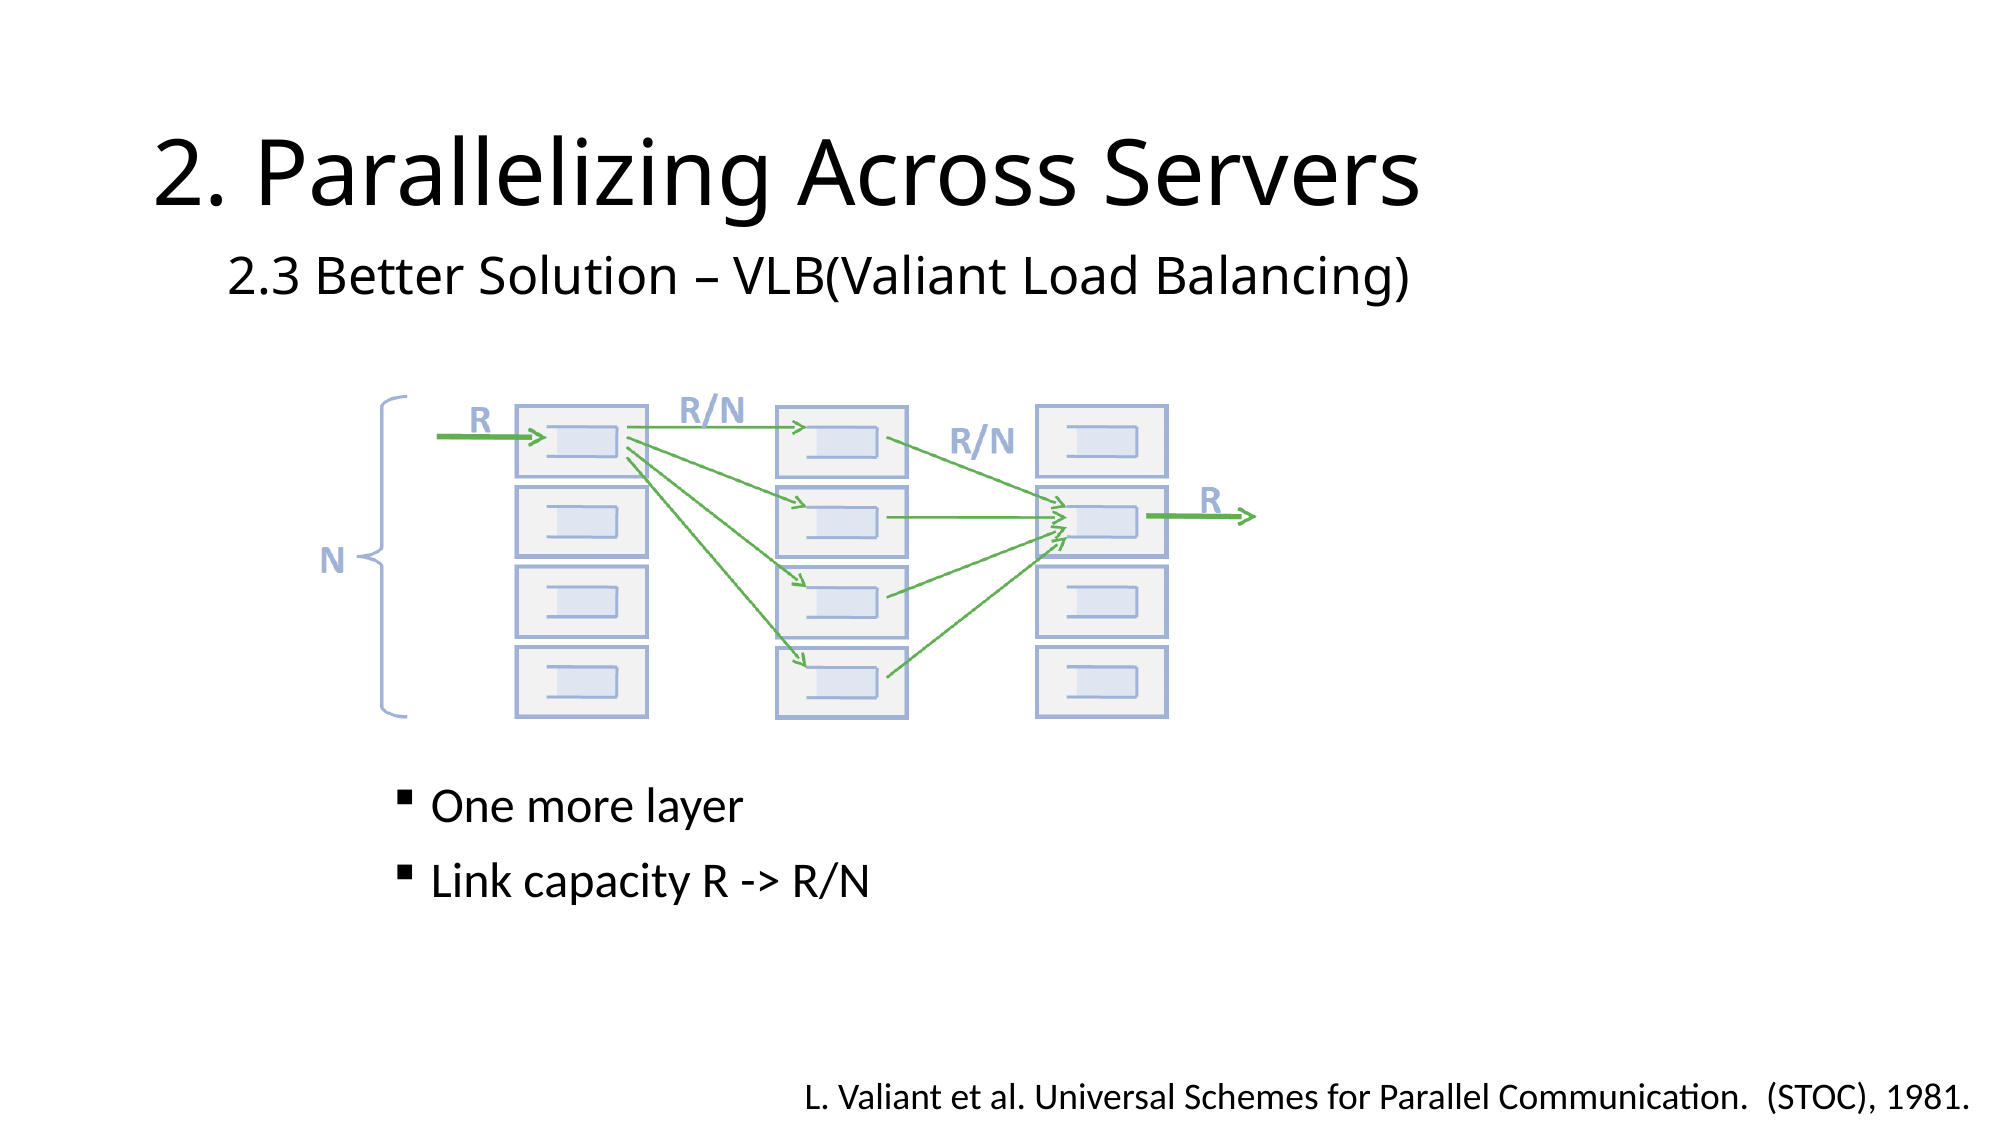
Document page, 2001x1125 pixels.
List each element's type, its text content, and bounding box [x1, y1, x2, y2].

list One more layer Link capacity R -> R/N [378, 772, 1427, 931]
title 2. Parallelizing Across Servers [137, 59, 1863, 278]
text_box L. Valiant et al. Universal Schemes for Parallel Communication. (STOC), 1981. [789, 1064, 1987, 1125]
picture [284, 329, 1323, 804]
text_box 2.3 Better Solution – VLB(Valiant Load Balancing) [212, 225, 1481, 330]
